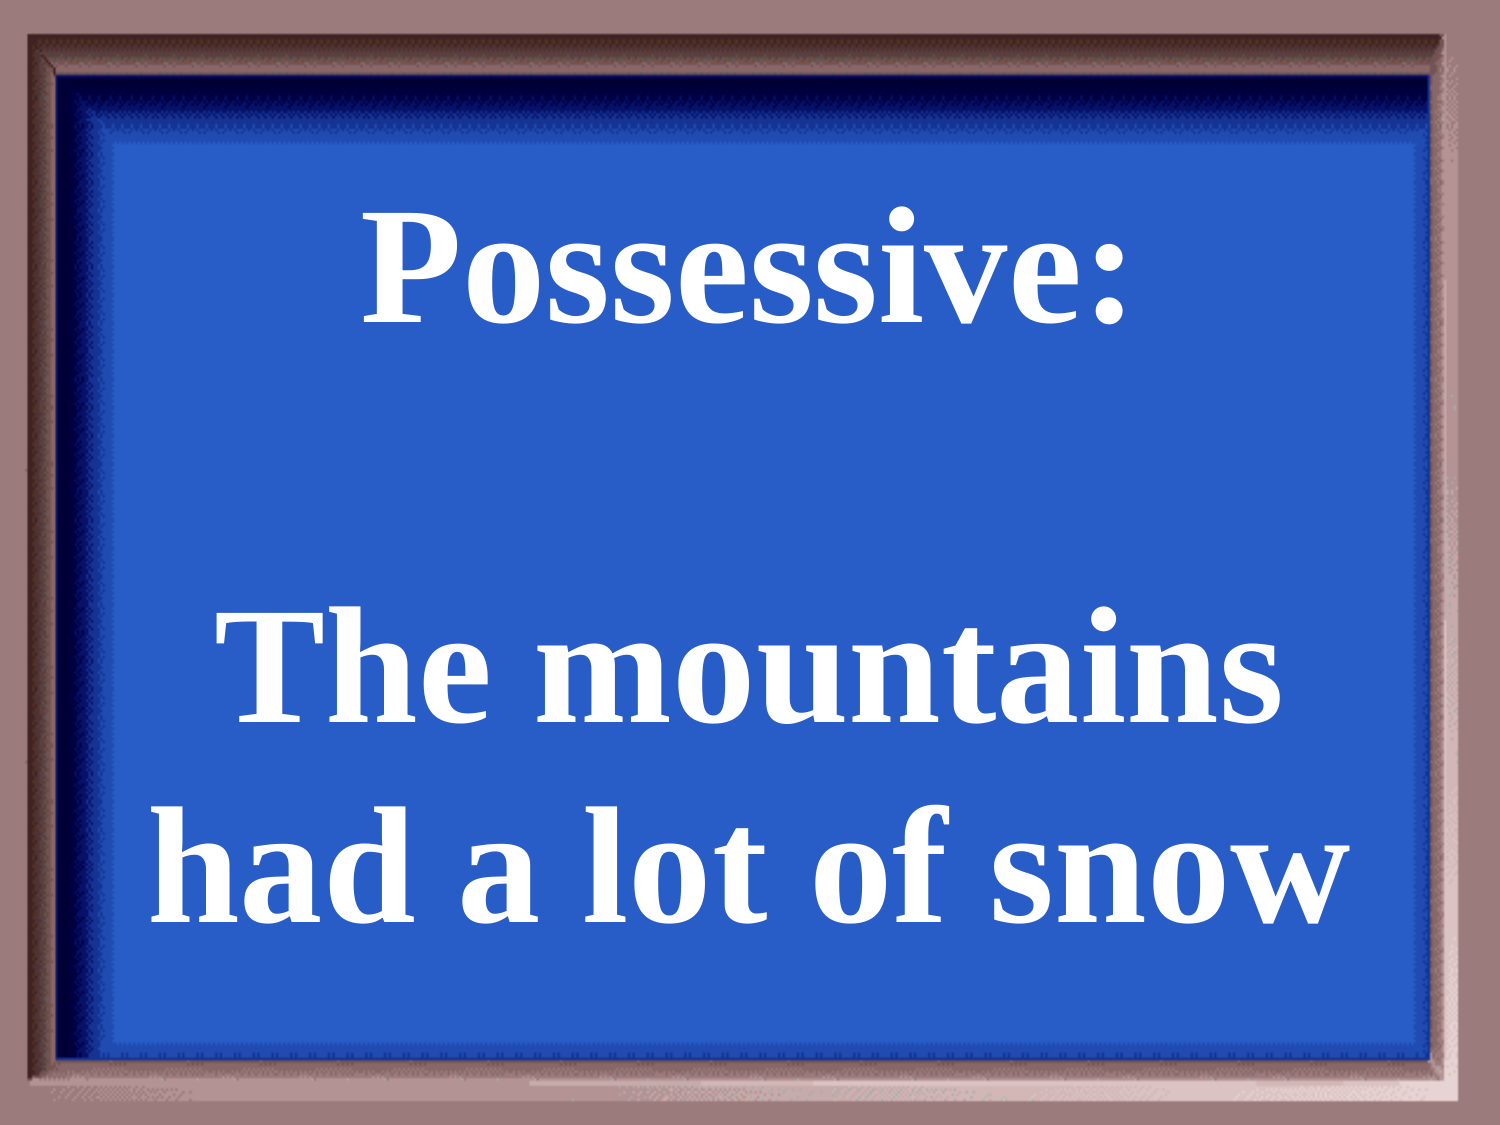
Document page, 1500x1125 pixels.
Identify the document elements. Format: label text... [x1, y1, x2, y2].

title Possessive: The mountains had a lot of snow [112, 462, 1388, 650]
picture [0, 0, 1500, 1125]
